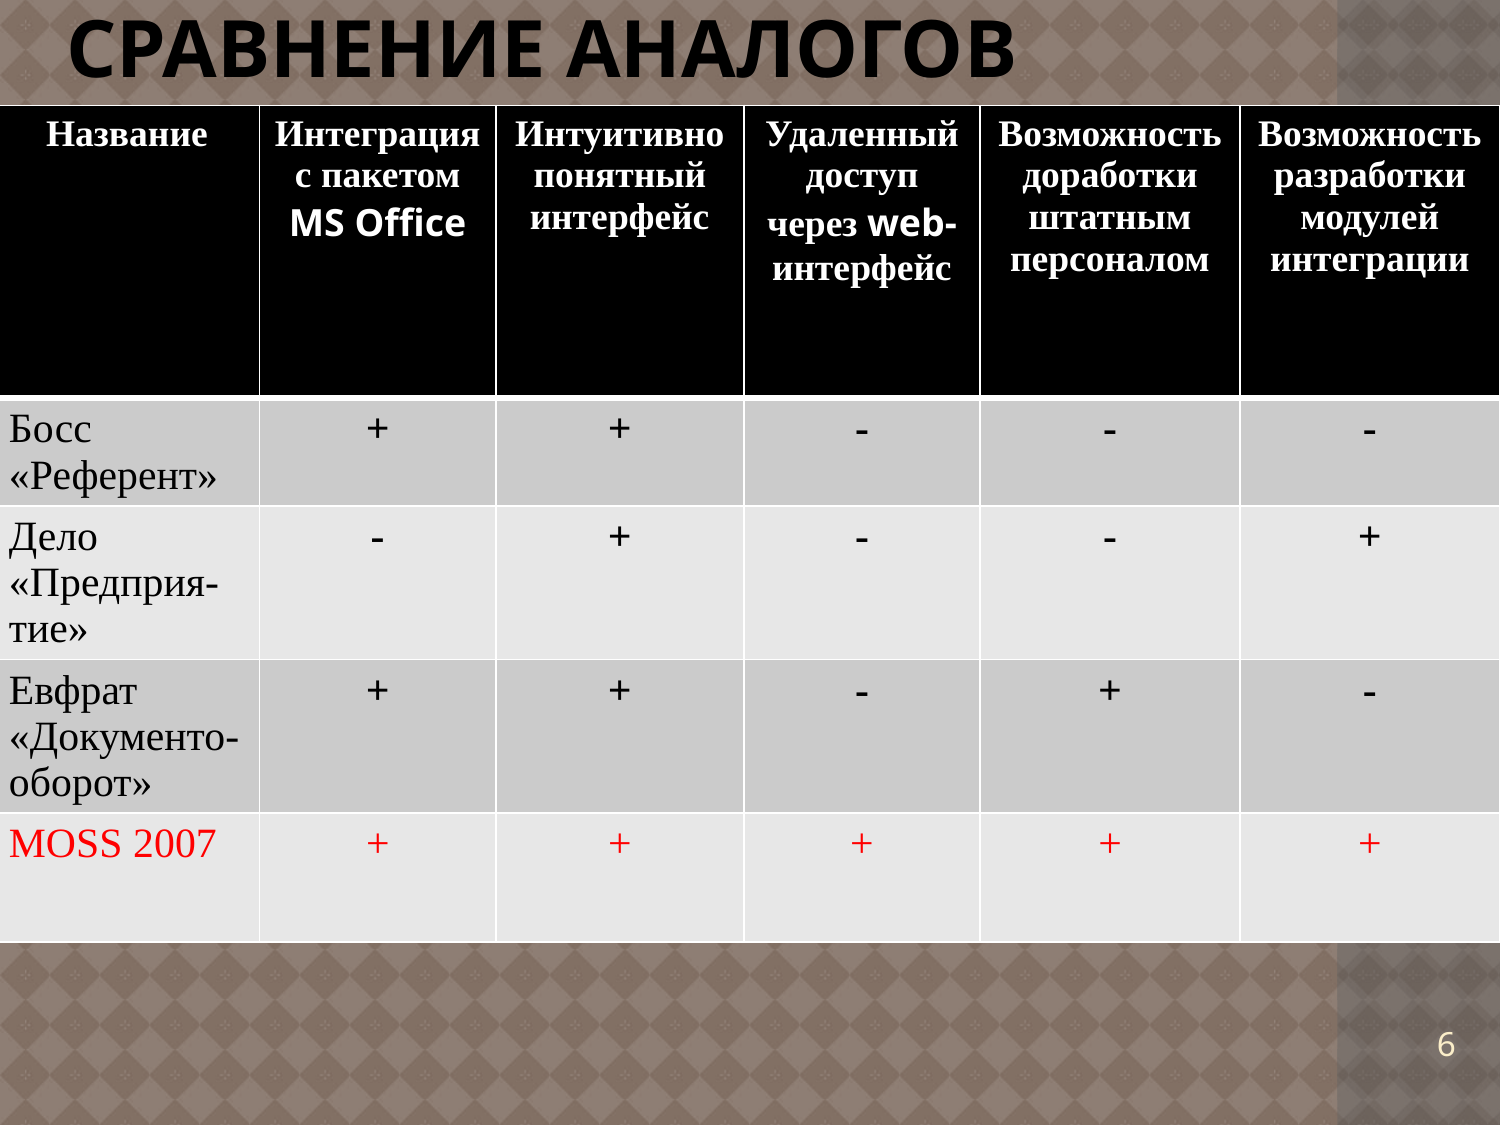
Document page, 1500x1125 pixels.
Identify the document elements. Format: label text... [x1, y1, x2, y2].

table_cell MOSS 2007 [0, 814, 259, 941]
table_cell + [497, 401, 743, 505]
table_cell + [260, 660, 495, 812]
table_header Удаленный доступ через web-интерфейс [745, 106, 979, 395]
table_cell + [260, 814, 495, 941]
table_header Интеграция с пакетом MS Office [260, 106, 495, 395]
title Сравнение аналогов [58, 0, 1247, 94]
table_cell + [497, 507, 743, 659]
table_cell - [745, 507, 979, 659]
table_cell - [260, 507, 495, 659]
table_cell Дело «Предприя-тие» [0, 507, 259, 659]
table_cell + [260, 401, 495, 505]
table_header Возможность доработки штатным персоналом [981, 106, 1239, 395]
table_header Интуитивно понятный интерфейс [497, 106, 743, 395]
table_cell - [1241, 660, 1499, 812]
table_cell - [745, 660, 979, 812]
table_cell - [981, 507, 1239, 659]
table_header Возможность разработки модулей интеграции [1241, 106, 1499, 395]
table_cell + [1241, 814, 1499, 941]
table_cell - [981, 401, 1239, 505]
table_header Название [0, 106, 259, 395]
table_cell + [745, 814, 979, 941]
table_cell Евфрат «Документо-оборот» [0, 660, 259, 812]
table_cell + [981, 814, 1239, 941]
table_cell Босс «Референт» [0, 401, 259, 505]
table_cell - [745, 401, 979, 505]
table_cell - [1241, 401, 1499, 505]
slide_number 6 [1359, 1031, 1456, 1069]
table_cell + [1241, 507, 1499, 659]
table_cell + [497, 660, 743, 812]
table_cell + [981, 660, 1239, 812]
table_cell + [497, 814, 743, 941]
